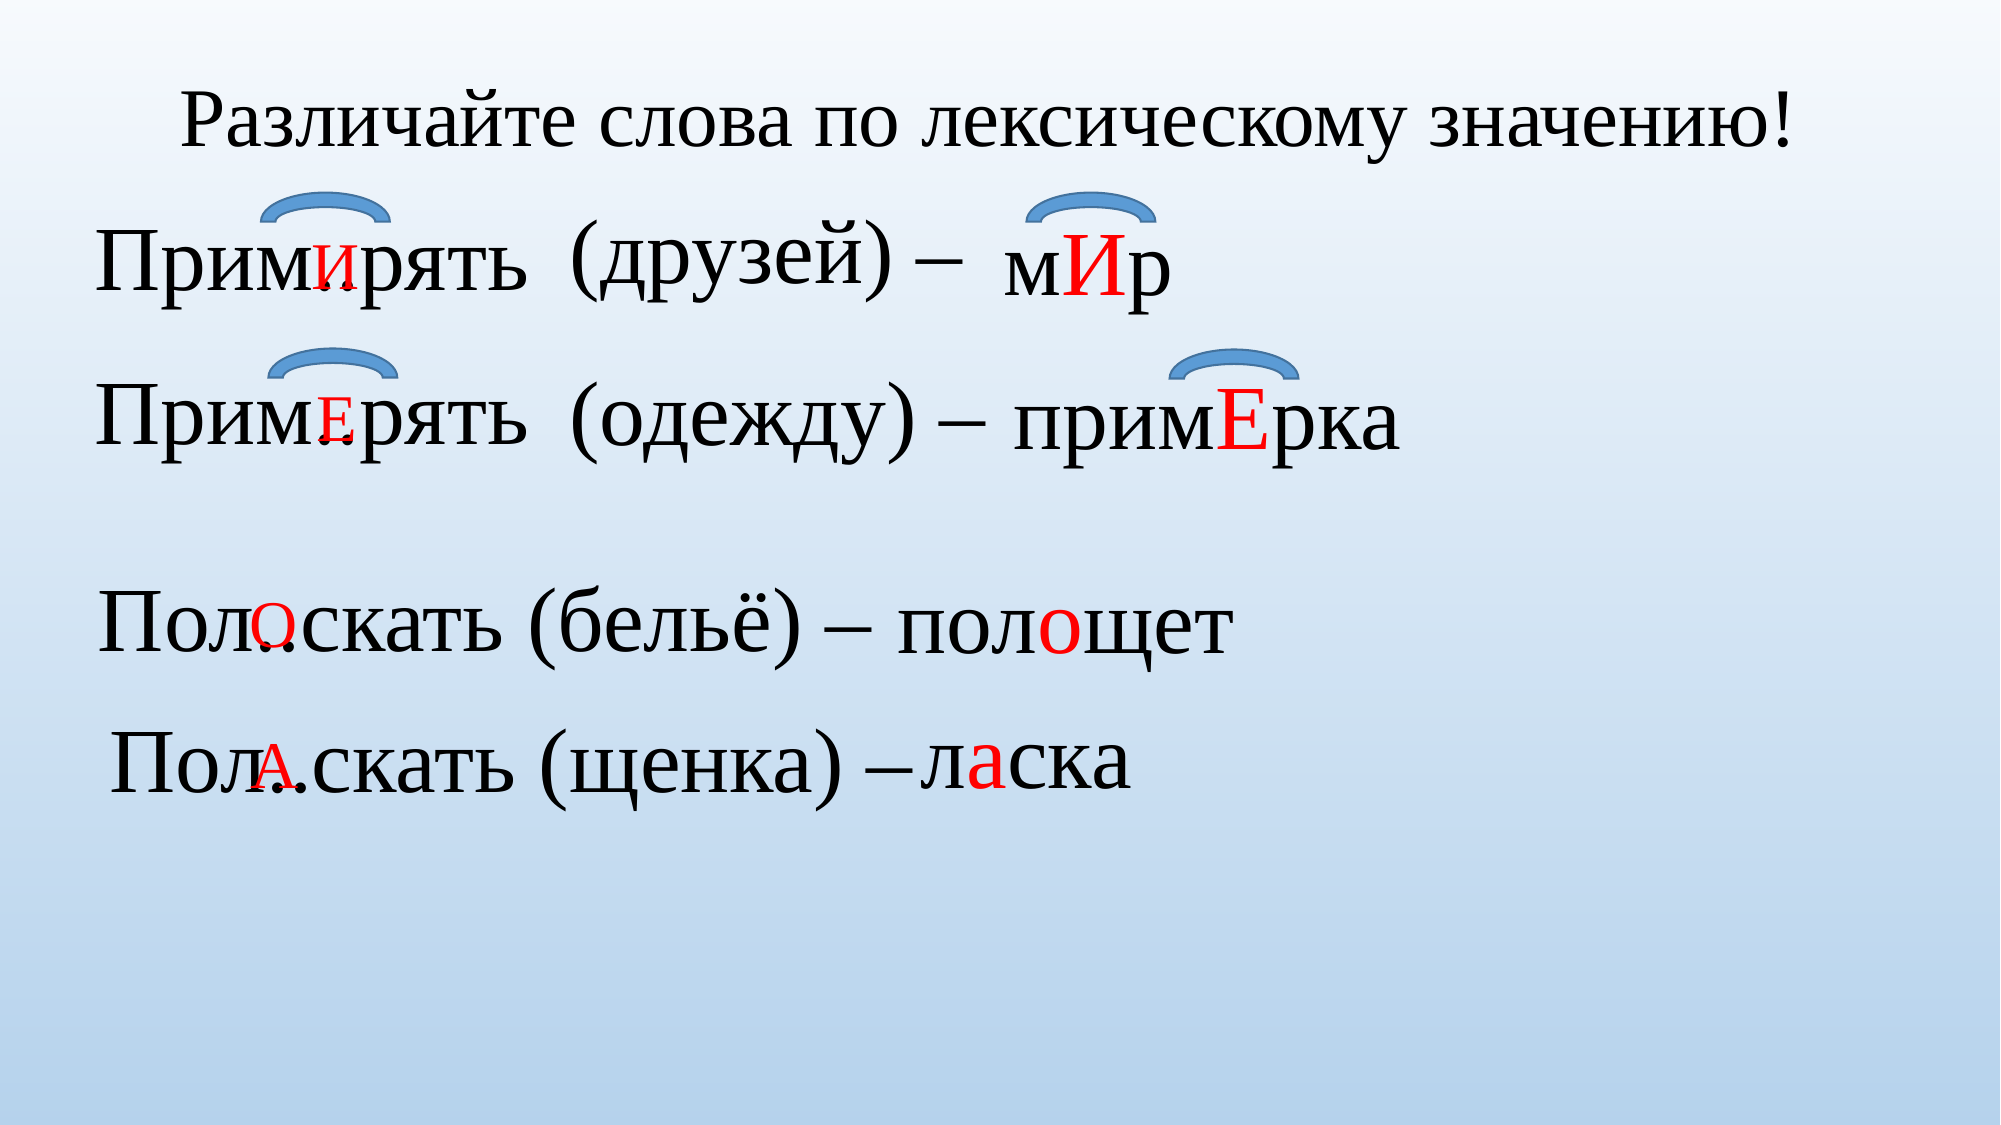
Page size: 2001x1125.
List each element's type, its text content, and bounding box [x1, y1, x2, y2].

text_box примЕрка [998, 350, 1548, 476]
text_box мИр [988, 196, 1214, 321]
text_box Пол..скать (щенка) – [94, 693, 929, 819]
text_box [1168, 348, 1300, 380]
text_box полощет [882, 554, 1250, 680]
text_box Прим..рять [79, 191, 555, 316]
text_box Различайте слова по лексическому значению! [94, 55, 1884, 171]
text_box О [234, 573, 318, 668]
text_box Прим..рять [79, 345, 579, 470]
text_box А [235, 714, 319, 809]
text_box Пол..скать (бельё) – [83, 552, 911, 678]
text_box (одежду) – [554, 346, 1050, 472]
text_box [259, 191, 392, 223]
text_box И [296, 215, 379, 310]
text_box ласка [906, 689, 1147, 815]
text_box Е [301, 367, 384, 463]
text_box [1025, 191, 1157, 223]
text_box (друзей) – [554, 184, 998, 310]
text_box [267, 347, 399, 379]
